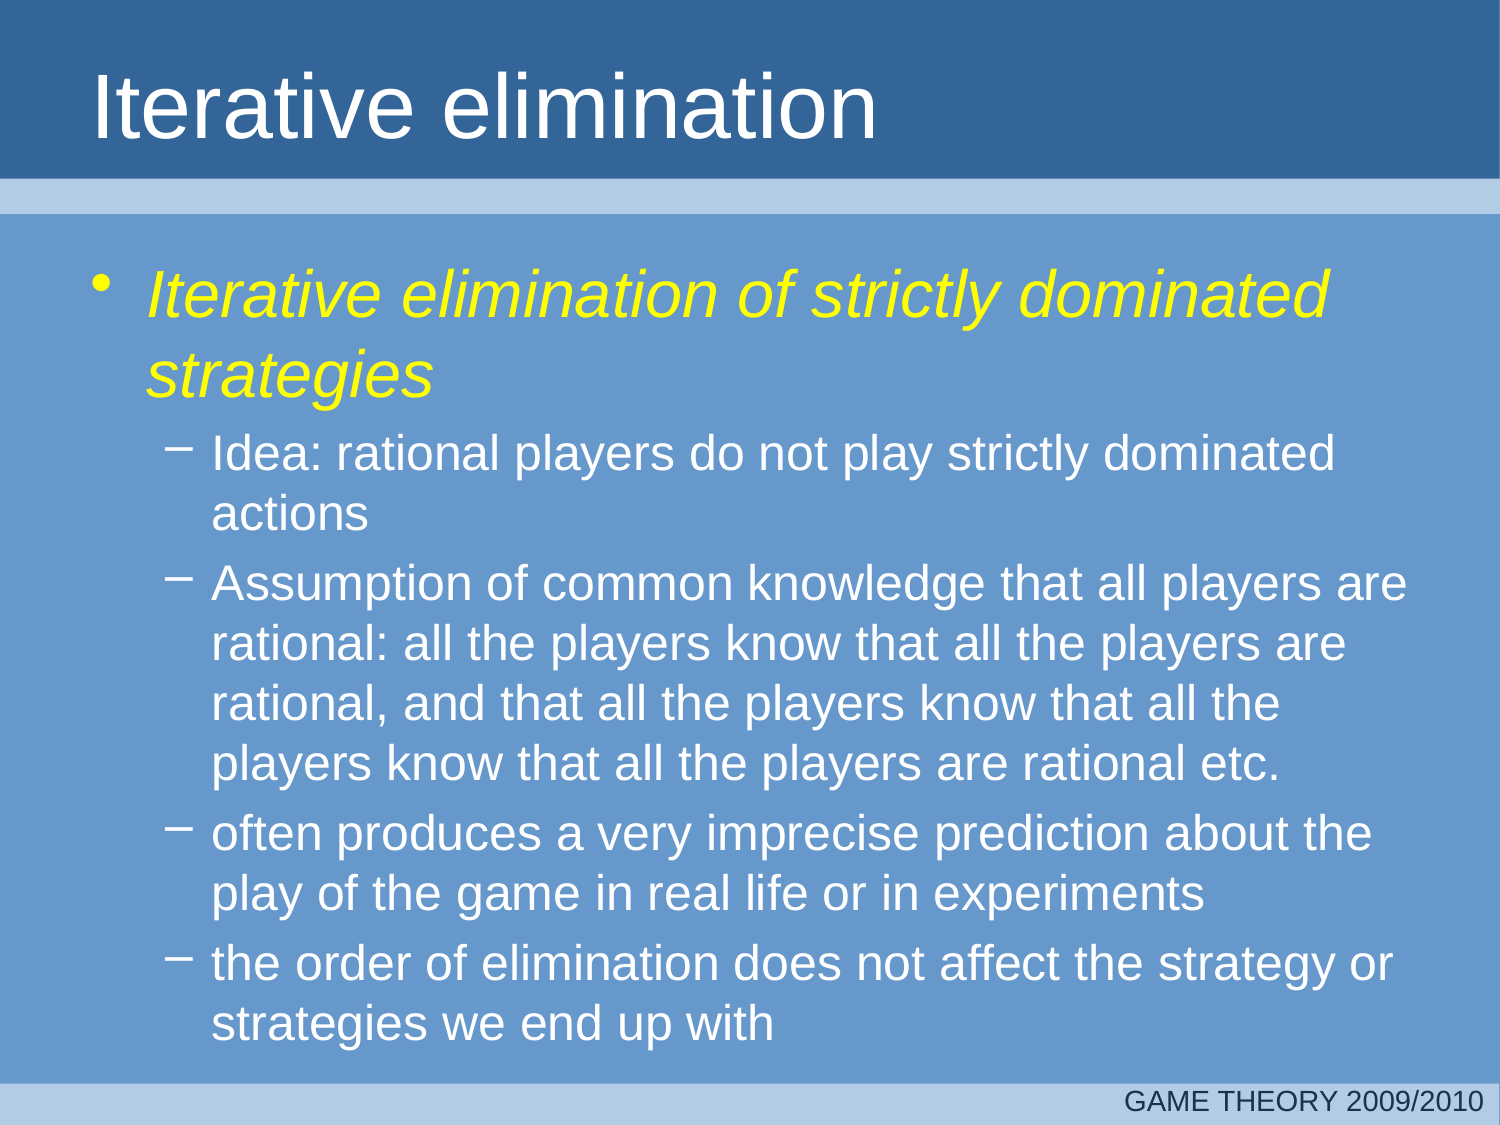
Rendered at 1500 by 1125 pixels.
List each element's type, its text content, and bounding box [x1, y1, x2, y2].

title Iterative elimination [74, 42, 1436, 162]
text_box GAME THEORY 2009/2010 [1109, 1075, 1500, 1125]
list Iterative elimination of strictly dominated strategies Idea: rational players do not play strictly dominated actions Assumption of common knowledge that all players are rational: all the players know that all the players are rational, and that all the players know that all the players know that all the players are rational etc. often produces a very imprecise prediction about the play of the game in real life or in experiments the order of elimination does not affect the strategy or strategies we end up with [74, 243, 1436, 1000]
